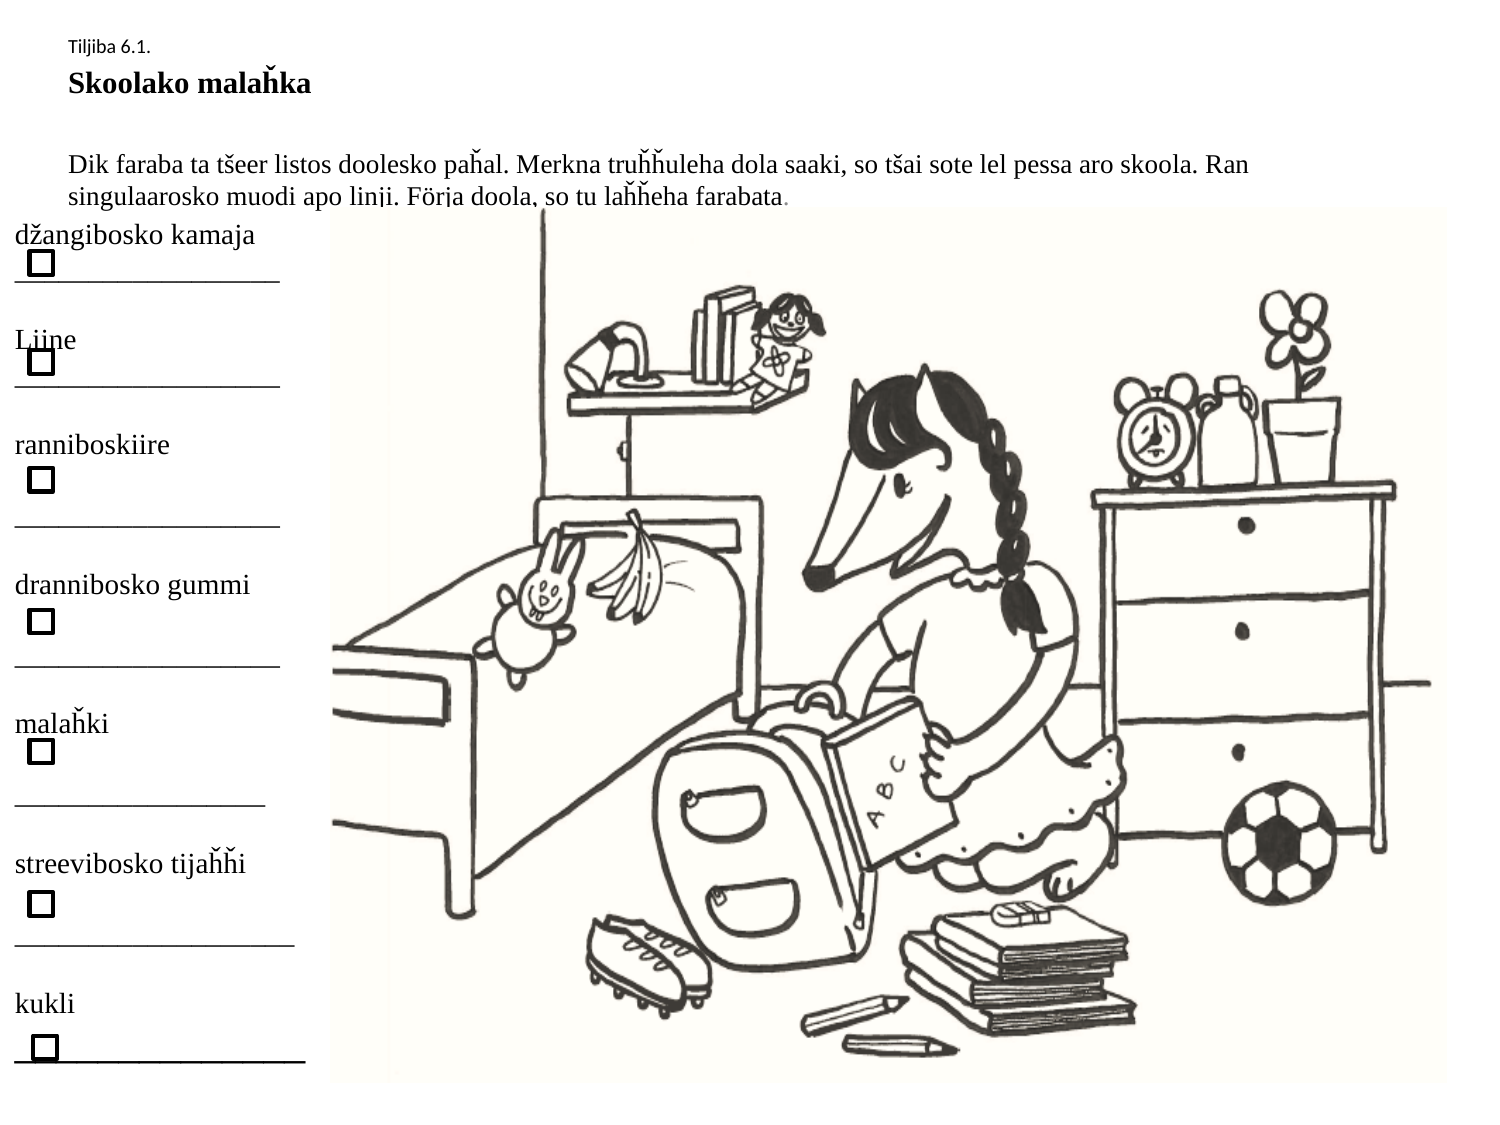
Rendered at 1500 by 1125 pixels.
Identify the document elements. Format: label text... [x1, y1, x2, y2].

text_box [27, 738, 55, 765]
text_box [27, 608, 55, 635]
text_box [27, 249, 55, 277]
text_box [27, 890, 55, 918]
picture [330, 207, 1447, 1083]
subtitle Tiljiba 6.1. Skoolako malaȟka Dik faraba ta tšeer listos doolesko paȟal. Merkna truȟȟuleha dola saaki, so tšai sote lel pessa aro skoola. Ran singulaarosko muodi apo linji. Förja doola, so tu laȟȟeha farabata. [53, 0, 1317, 207]
text_box [27, 348, 55, 376]
text_box džangibosko kamaja __________________ Liine __________________ ranniboskiire __________________ drannibosko gummi __________________ malaȟki _________________ streevibosko tijaȟȟi ___________________ kukli ______________ [0, 207, 431, 1125]
text_box [27, 466, 55, 494]
text_box [31, 1034, 59, 1061]
